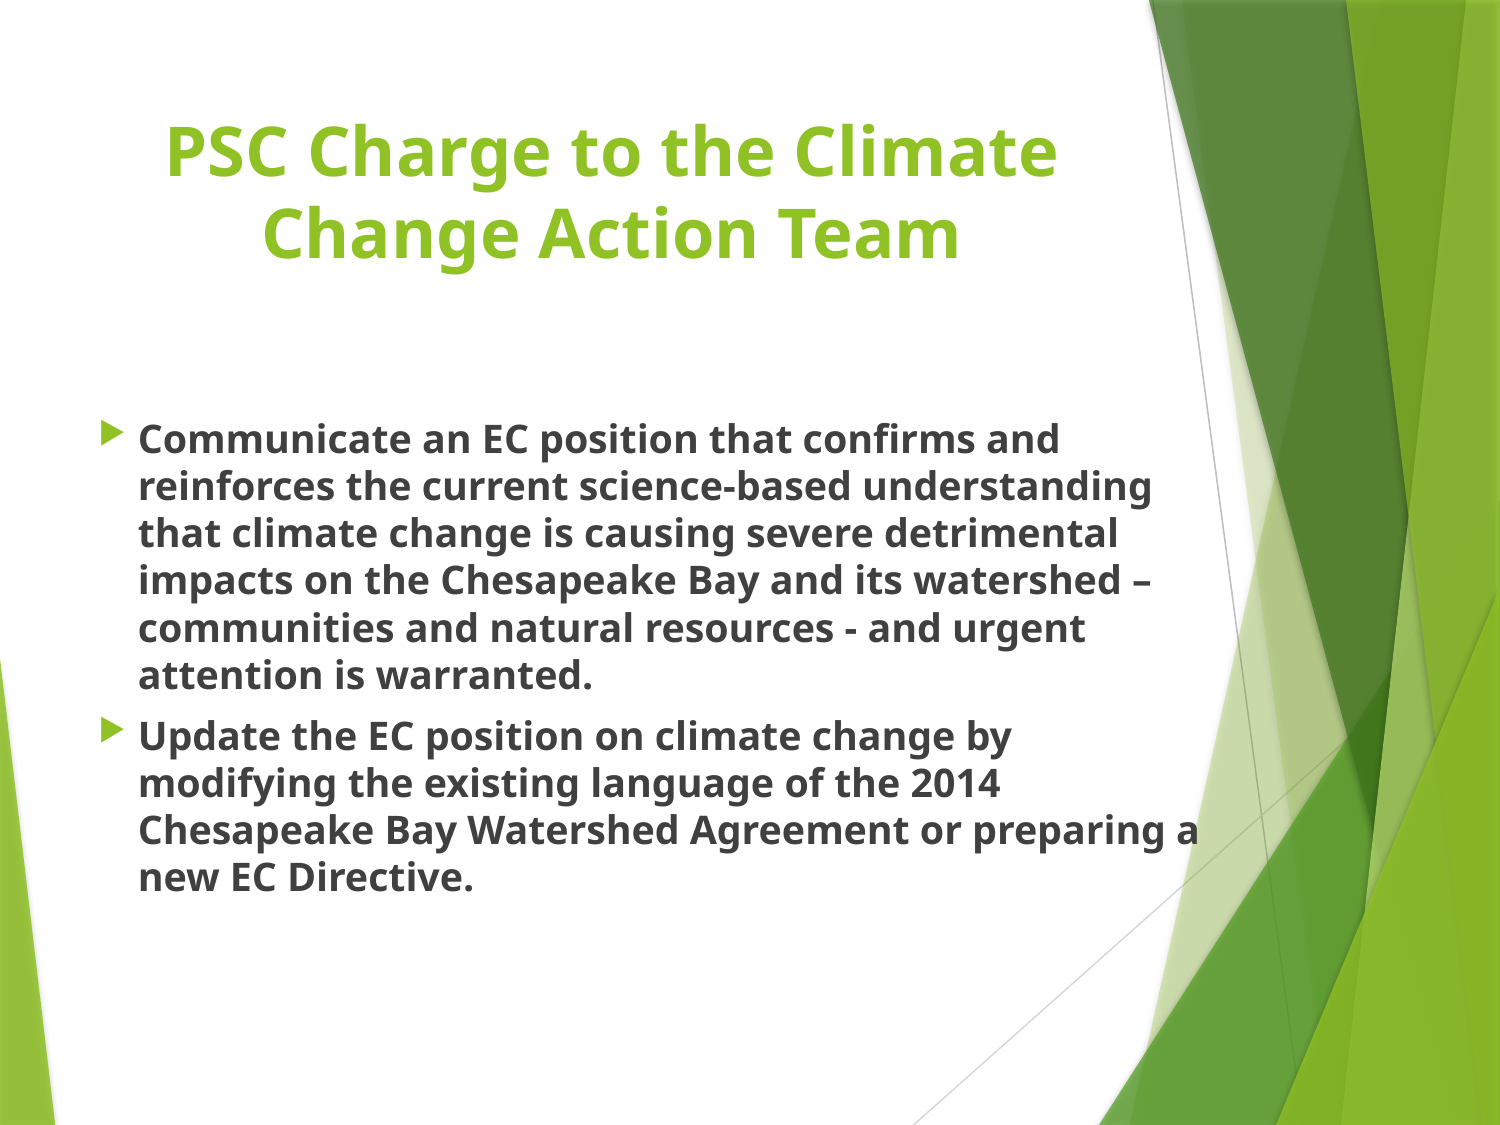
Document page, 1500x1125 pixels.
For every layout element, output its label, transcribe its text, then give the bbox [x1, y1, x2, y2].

list Communicate an EC position that confirms and reinforces the current science-based understanding that climate change is causing severe detrimental impacts on the Chesapeake Bay and its watershed – communities and natural resources - and urgent attention is warranted. Update the EC position on climate change by modifying the existing language of the 2014 Chesapeake Bay Watershed Agreement or preparing a new EC Directive. [83, 406, 1223, 912]
title PSC Charge to the Climate Change Action Team [83, 99, 1141, 317]
